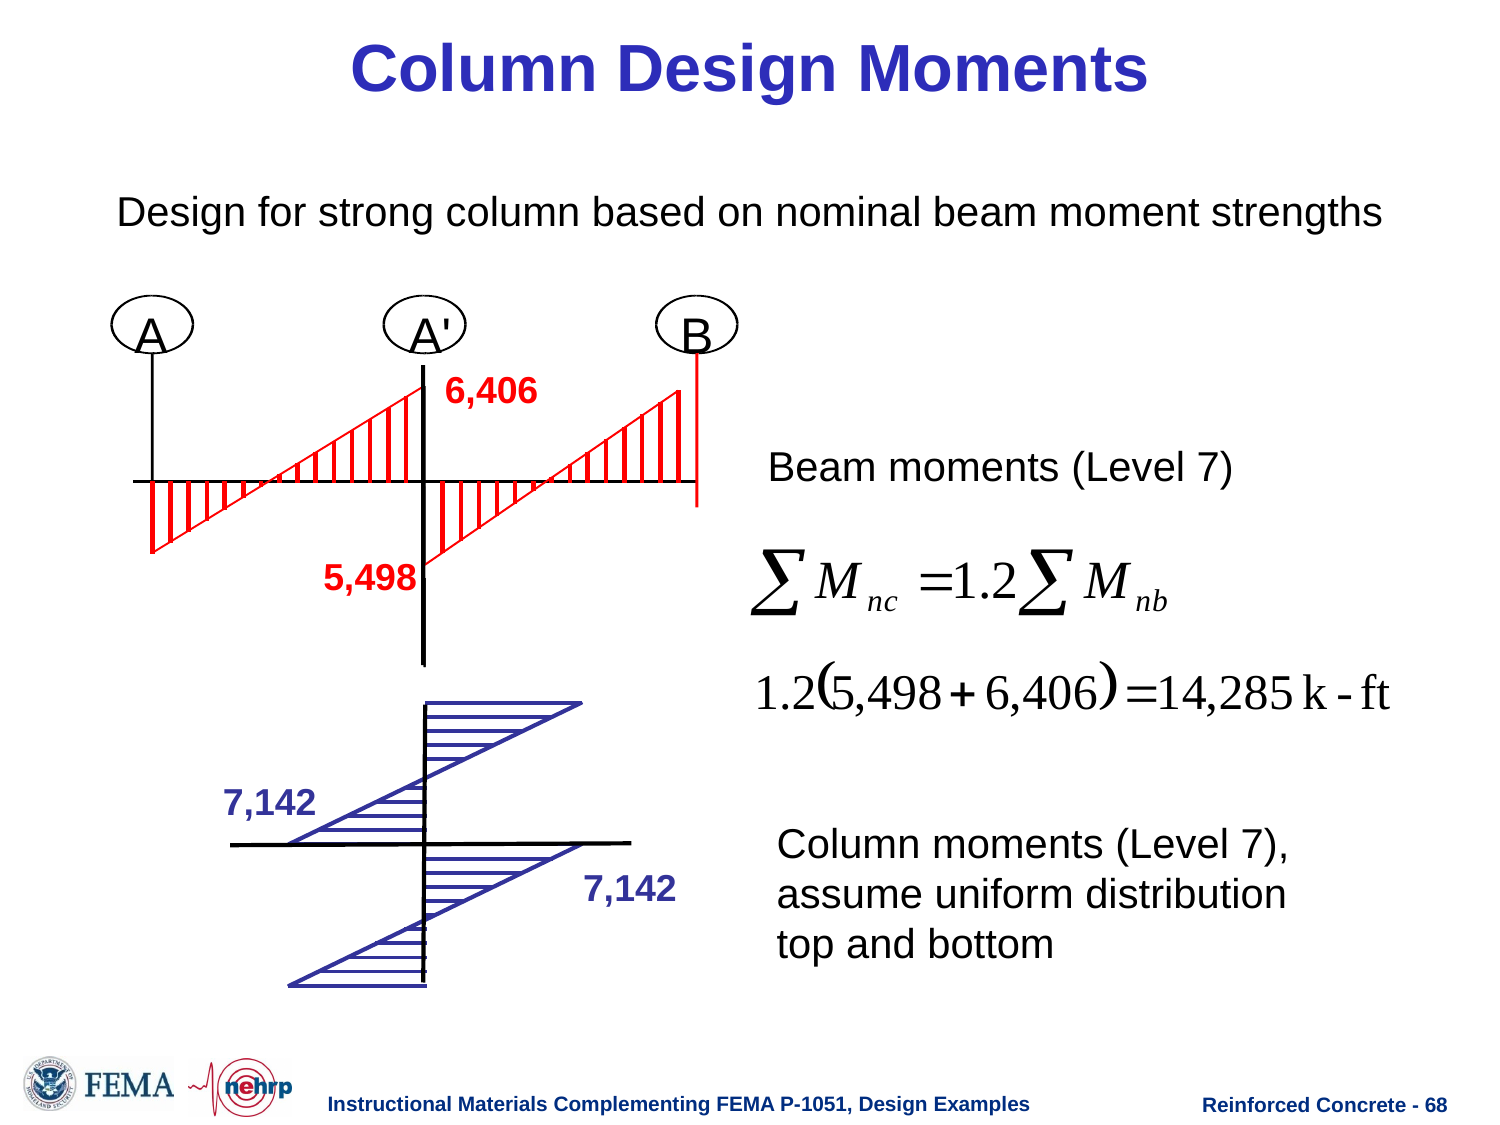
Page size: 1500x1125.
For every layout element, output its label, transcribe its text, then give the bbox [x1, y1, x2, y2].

title Column Design Moments Design for strong column based on nominal beam moment strengths [74, 19, 1426, 241]
text_box Column moments (Level 7), assume uniform distribution top and bottom [761, 809, 1305, 975]
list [751, 659, 1402, 731]
picture [23, 1056, 174, 1111]
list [744, 539, 1182, 630]
picture [188, 1058, 292, 1117]
text_box Beam moments (Level 7) [752, 432, 1249, 498]
footer Instructional Materials Complementing FEMA P-1051, Design Examples [312, 1087, 1052, 1124]
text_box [110, 294, 739, 987]
